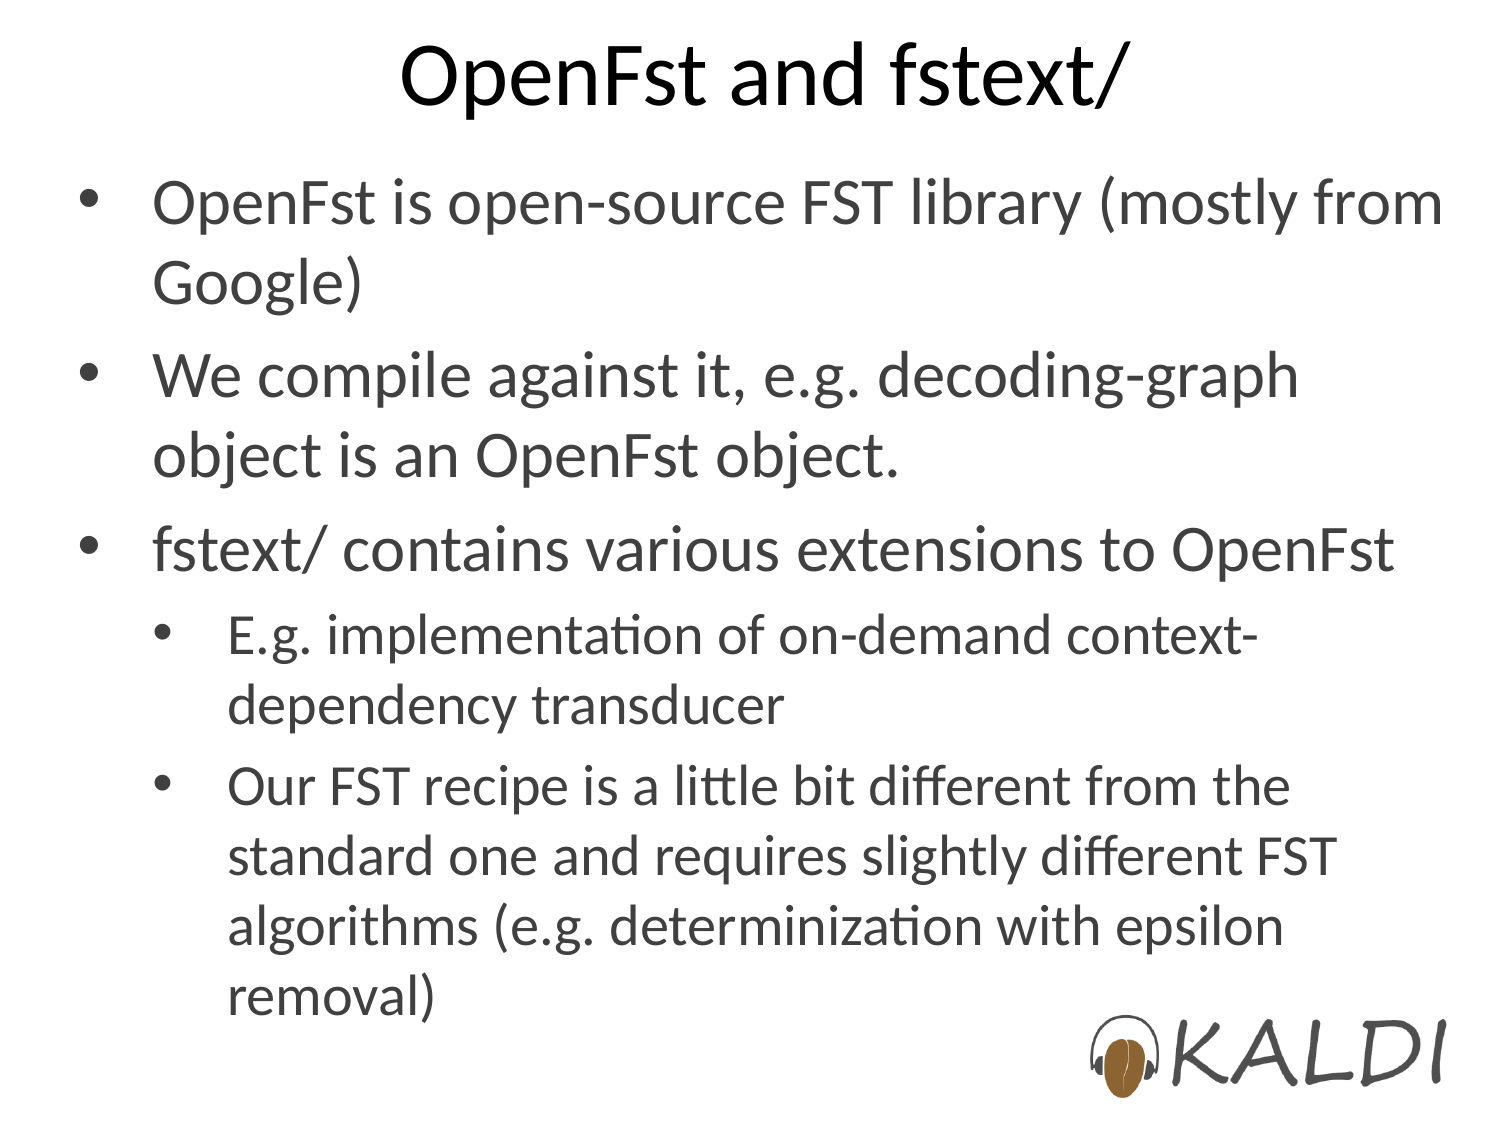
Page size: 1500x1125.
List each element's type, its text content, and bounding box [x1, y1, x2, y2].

subtitle OpenFst is open-source FST library (mostly from Google) We compile against it, e.g. decoding-graph object is an OpenFst object. fstext/ contains various extensions to OpenFst E.g. implementation of on-demand context-dependency transducer Our FST recipe is a little bit different from the standard one and requires slightly different FST algorithms (e.g. determinization with epsilon removal) [62, 149, 1463, 1100]
title OpenFst and fstext/ [128, 0, 1404, 139]
picture [1087, 1012, 1464, 1104]
